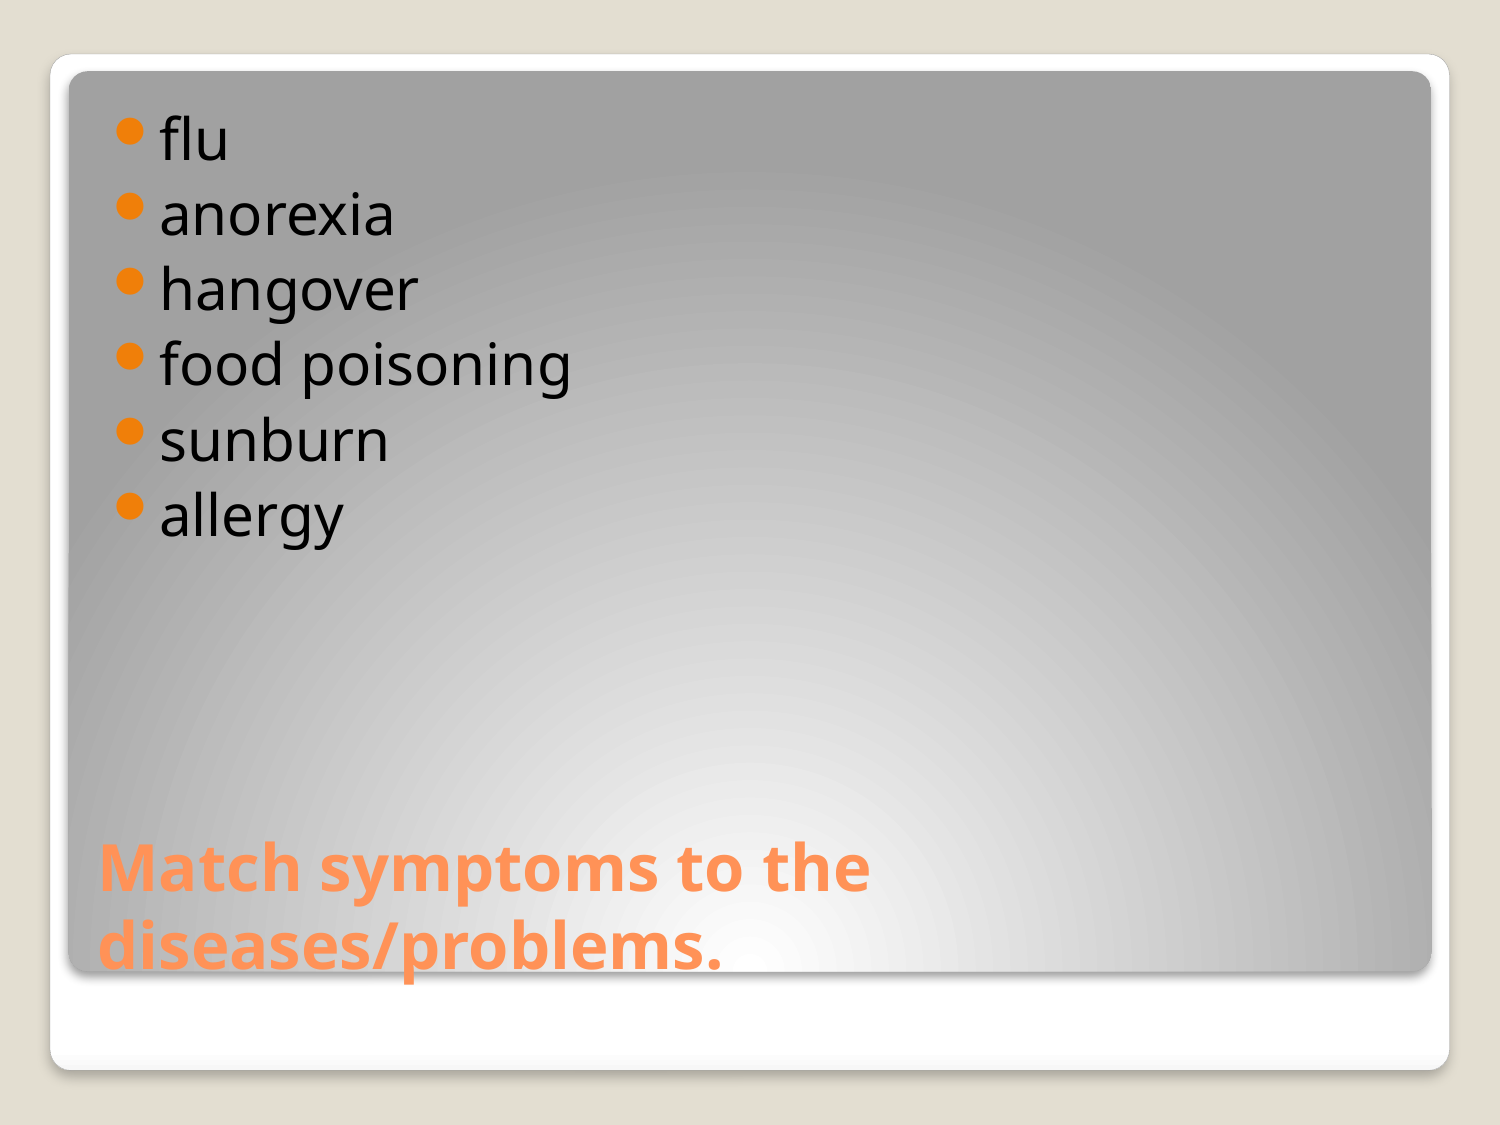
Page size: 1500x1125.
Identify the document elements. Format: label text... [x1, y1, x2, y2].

title Match symptoms to the diseases/problems. [82, 817, 1425, 990]
list flu anorexia hangover food poisoning sunburn allergy [82, 86, 1425, 774]
